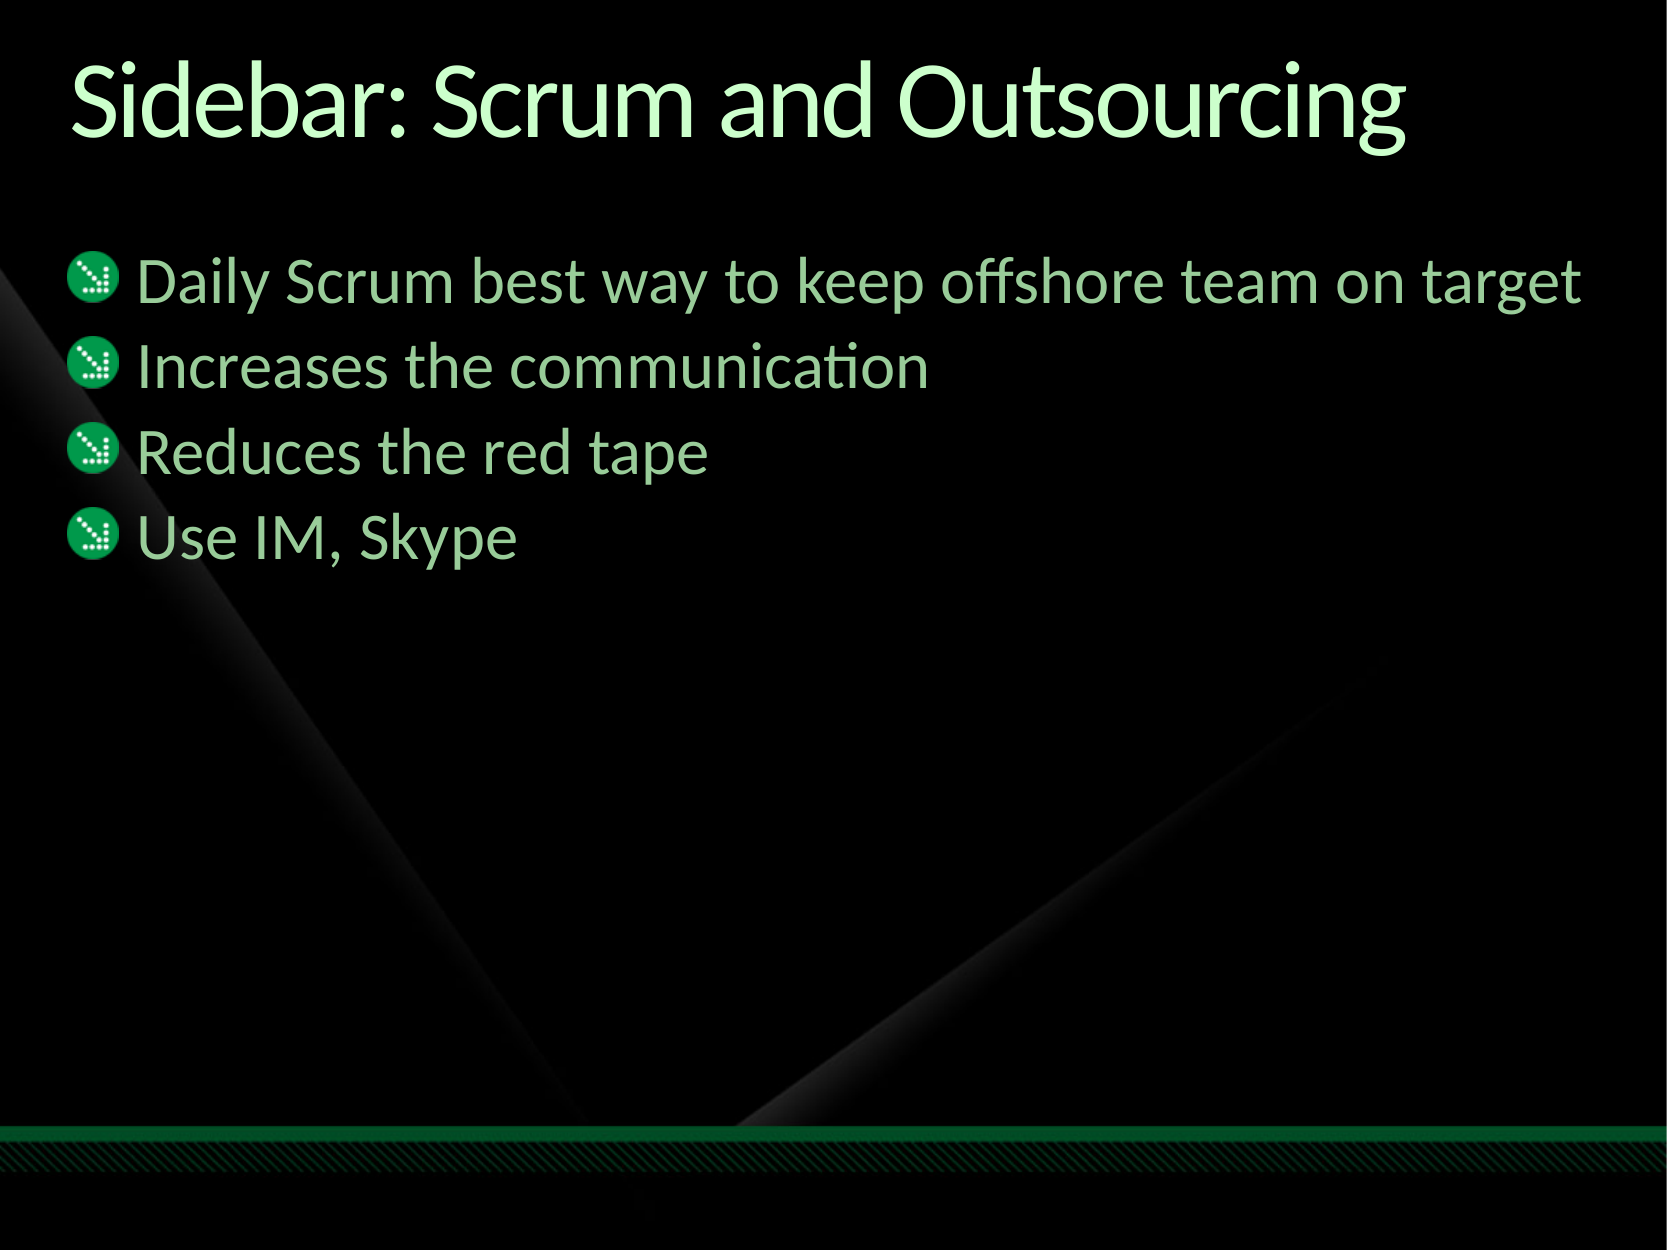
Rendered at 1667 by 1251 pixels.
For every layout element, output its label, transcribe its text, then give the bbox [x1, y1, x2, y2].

list Daily Scrum best way to keep offshore team on target Increases the communication Reduces the red tape Use IM, Skype [67, 245, 1595, 649]
picture [0, 0, 1667, 1250]
title Sidebar: Scrum and Outsourcing [69, 41, 1598, 164]
